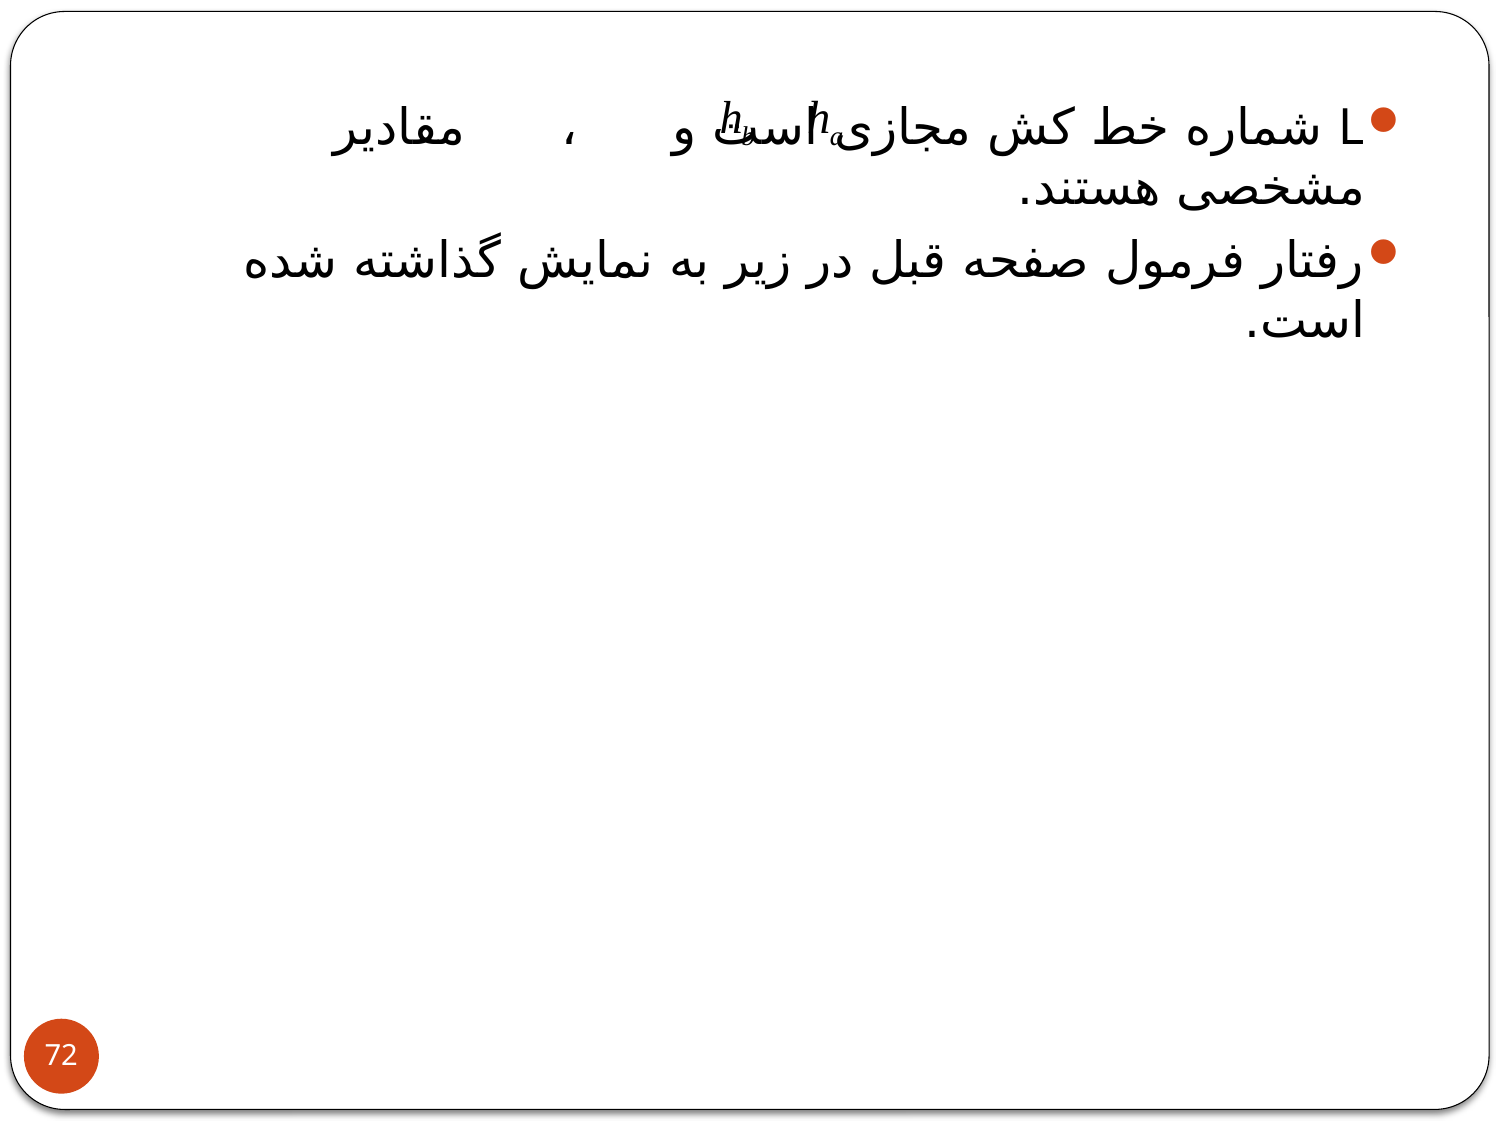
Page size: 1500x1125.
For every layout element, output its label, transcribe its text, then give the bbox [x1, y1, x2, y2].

list L شماره خط کش مجازی است و ، مقادیر مشخصی هستند. رفتار فرمول صفحه قبل در زیر به نمایش گذاشته شده است. [150, 87, 1425, 988]
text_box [712, 87, 767, 158]
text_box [799, 87, 855, 158]
slide_number 72 [23, 1018, 99, 1094]
